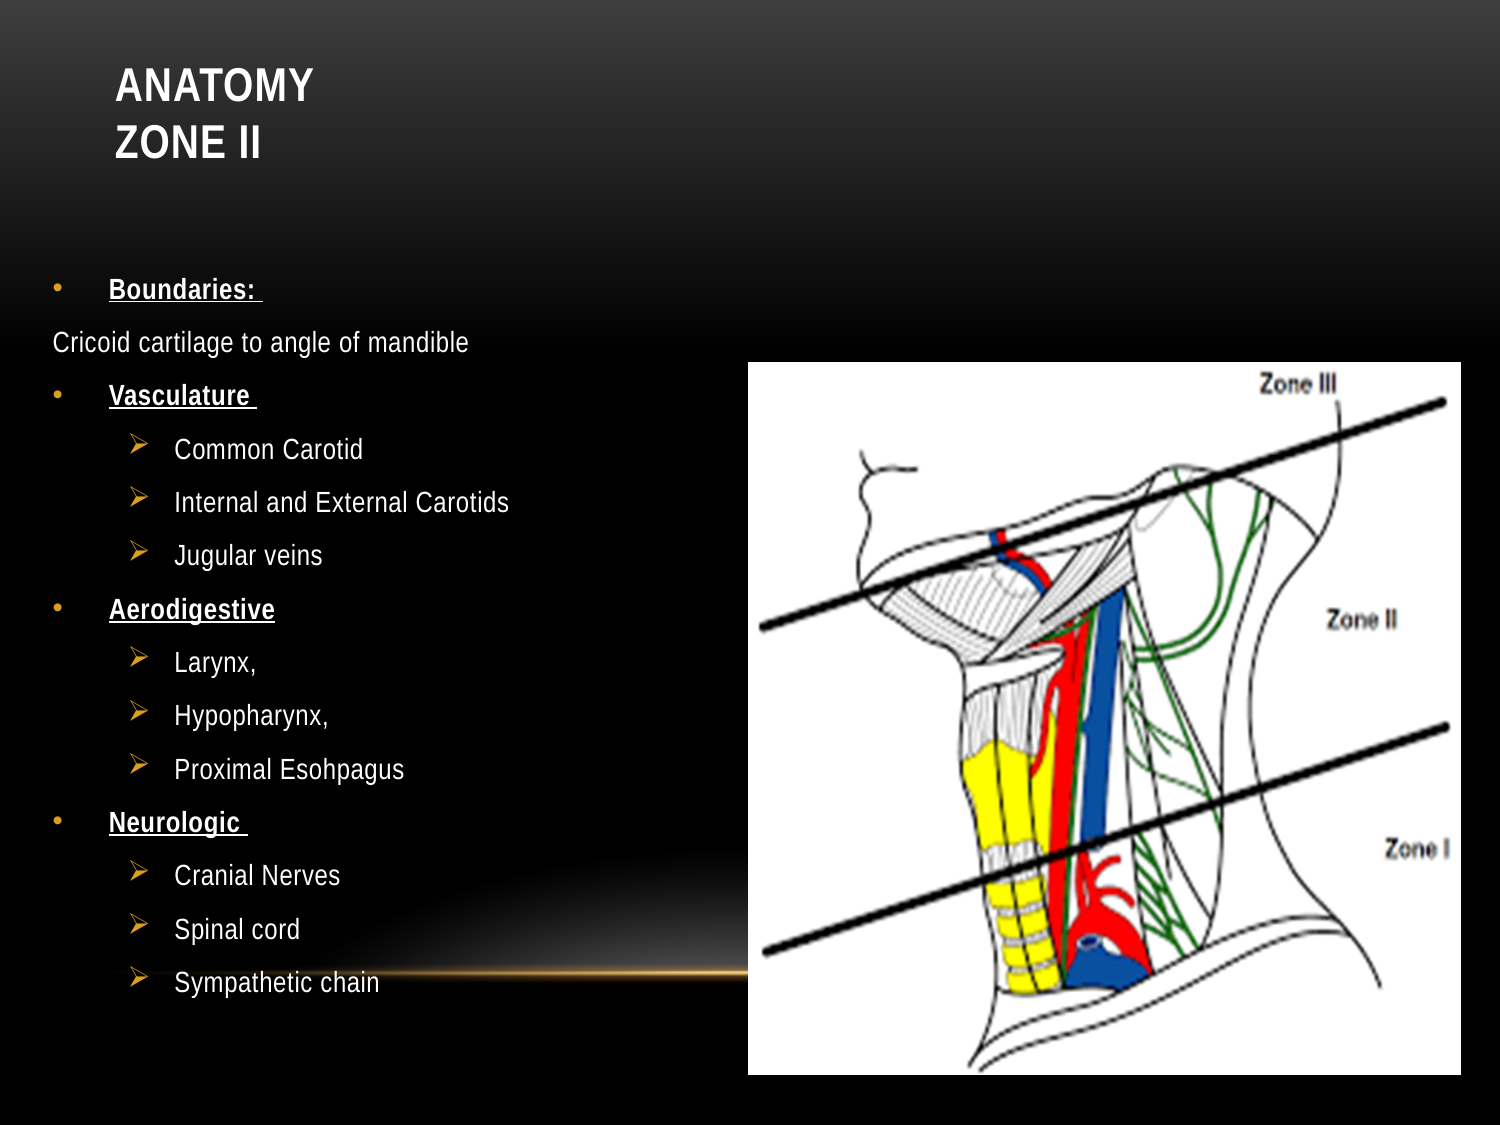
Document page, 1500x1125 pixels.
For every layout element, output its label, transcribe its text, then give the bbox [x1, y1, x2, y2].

list Boundaries: Cricoid cartilage to angle of mandible Vasculature Common Carotid Internal and External Carotids Jugular veins Aerodigestive Larynx, Hypopharynx, Proximal Esohpagus Neurologic Cranial Nerves Spinal cord Sympathetic chain [37, 262, 1425, 1005]
picture [0, 0, 1500, 1125]
title Anatomy Zone II [99, 45, 1400, 233]
